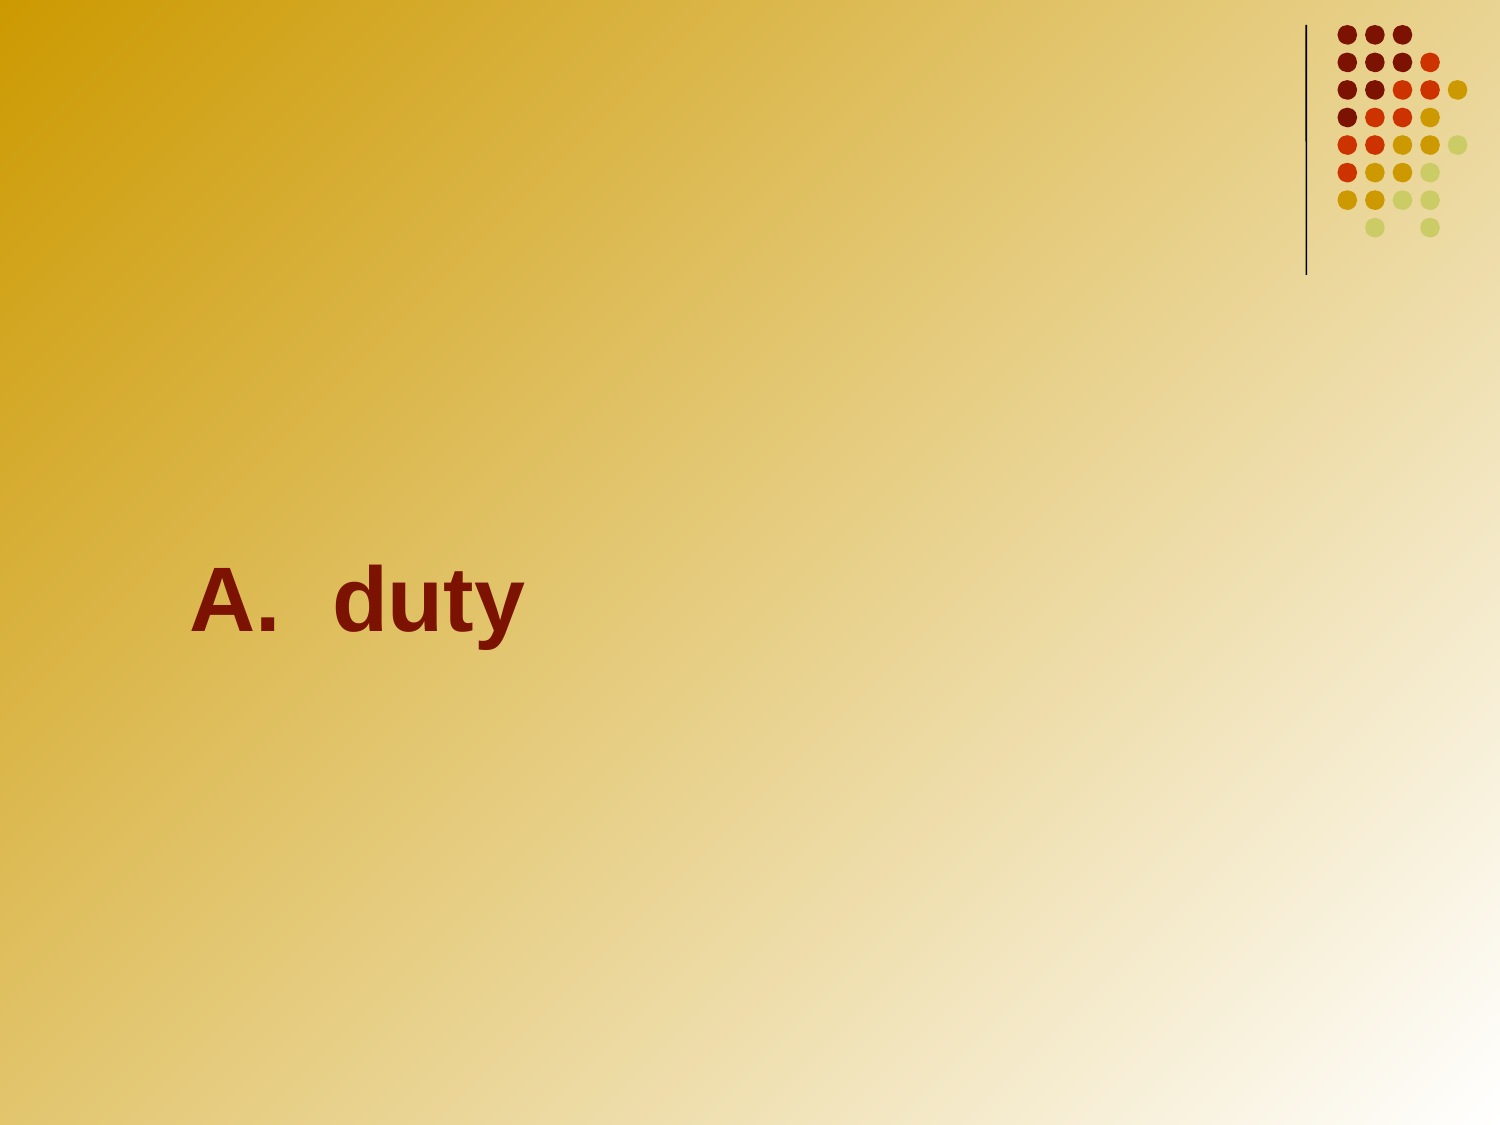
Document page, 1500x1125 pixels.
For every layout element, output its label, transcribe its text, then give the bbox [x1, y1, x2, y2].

text_box A. duty [174, 532, 1300, 658]
